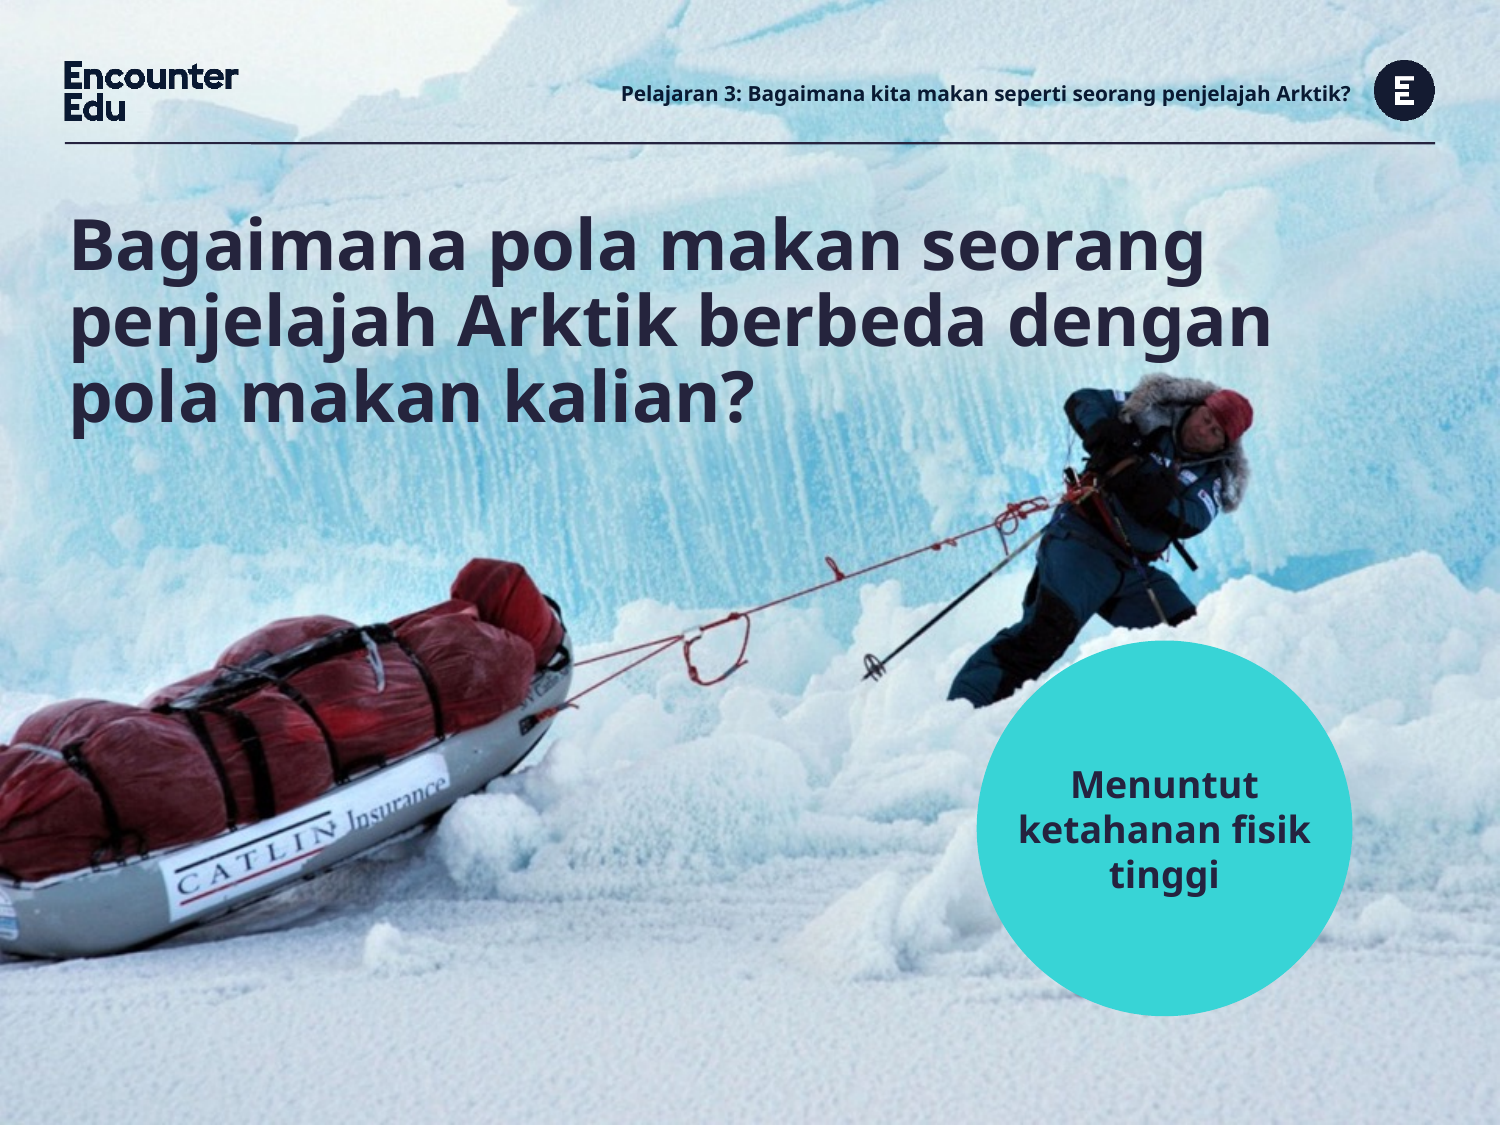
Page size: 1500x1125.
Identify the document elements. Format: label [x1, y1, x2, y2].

picture [0, 0, 1500, 1125]
text_box [976, 640, 1353, 1017]
